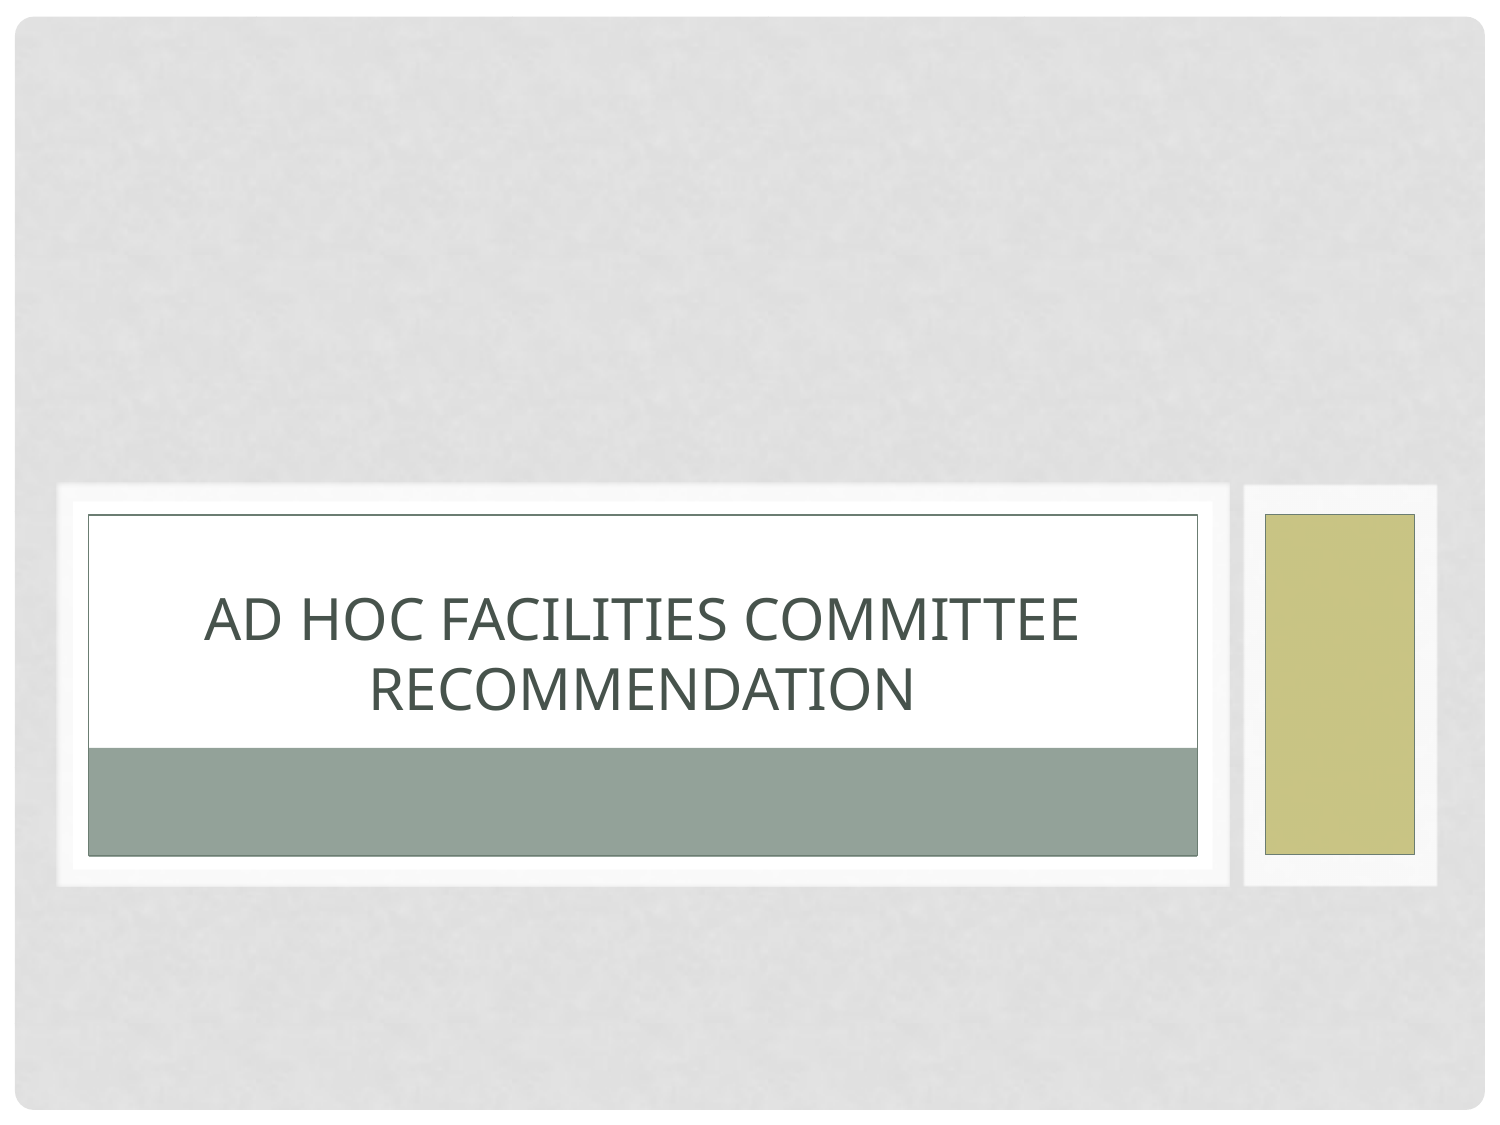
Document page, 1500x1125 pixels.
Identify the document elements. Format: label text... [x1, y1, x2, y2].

title Ad Hoc Facilities Committee Recommendation [99, 529, 1187, 730]
